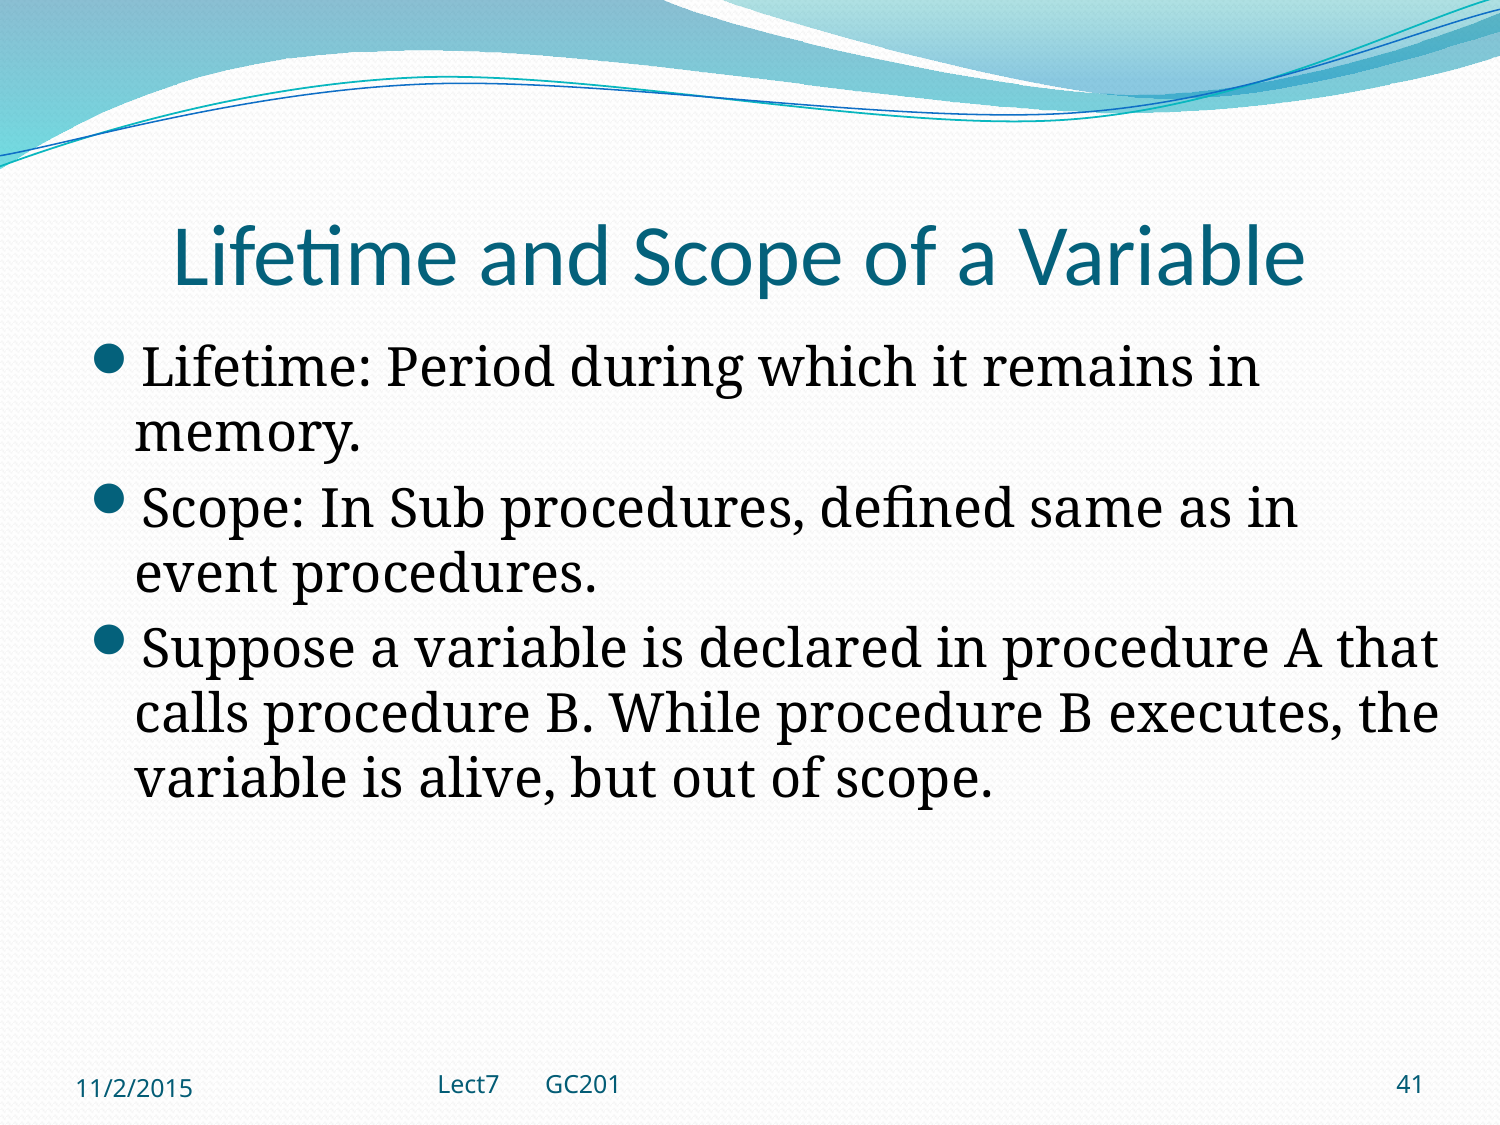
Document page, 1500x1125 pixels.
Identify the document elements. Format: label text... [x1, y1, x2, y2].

footer Lect7 GC201 [437, 1042, 988, 1103]
title Lifetime and Scope of a Variable [75, 115, 1425, 303]
list Lifetime: Period during which it remains in memory. Scope: In Sub procedures, defined same as in event procedures. Suppose a variable is declared in procedure A that calls procedure B. While procedure B executes, the variable is alive, but out of scope. [75, 324, 1469, 1006]
slide_number 41 [1299, 1042, 1425, 1103]
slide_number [75, 1042, 425, 1103]
